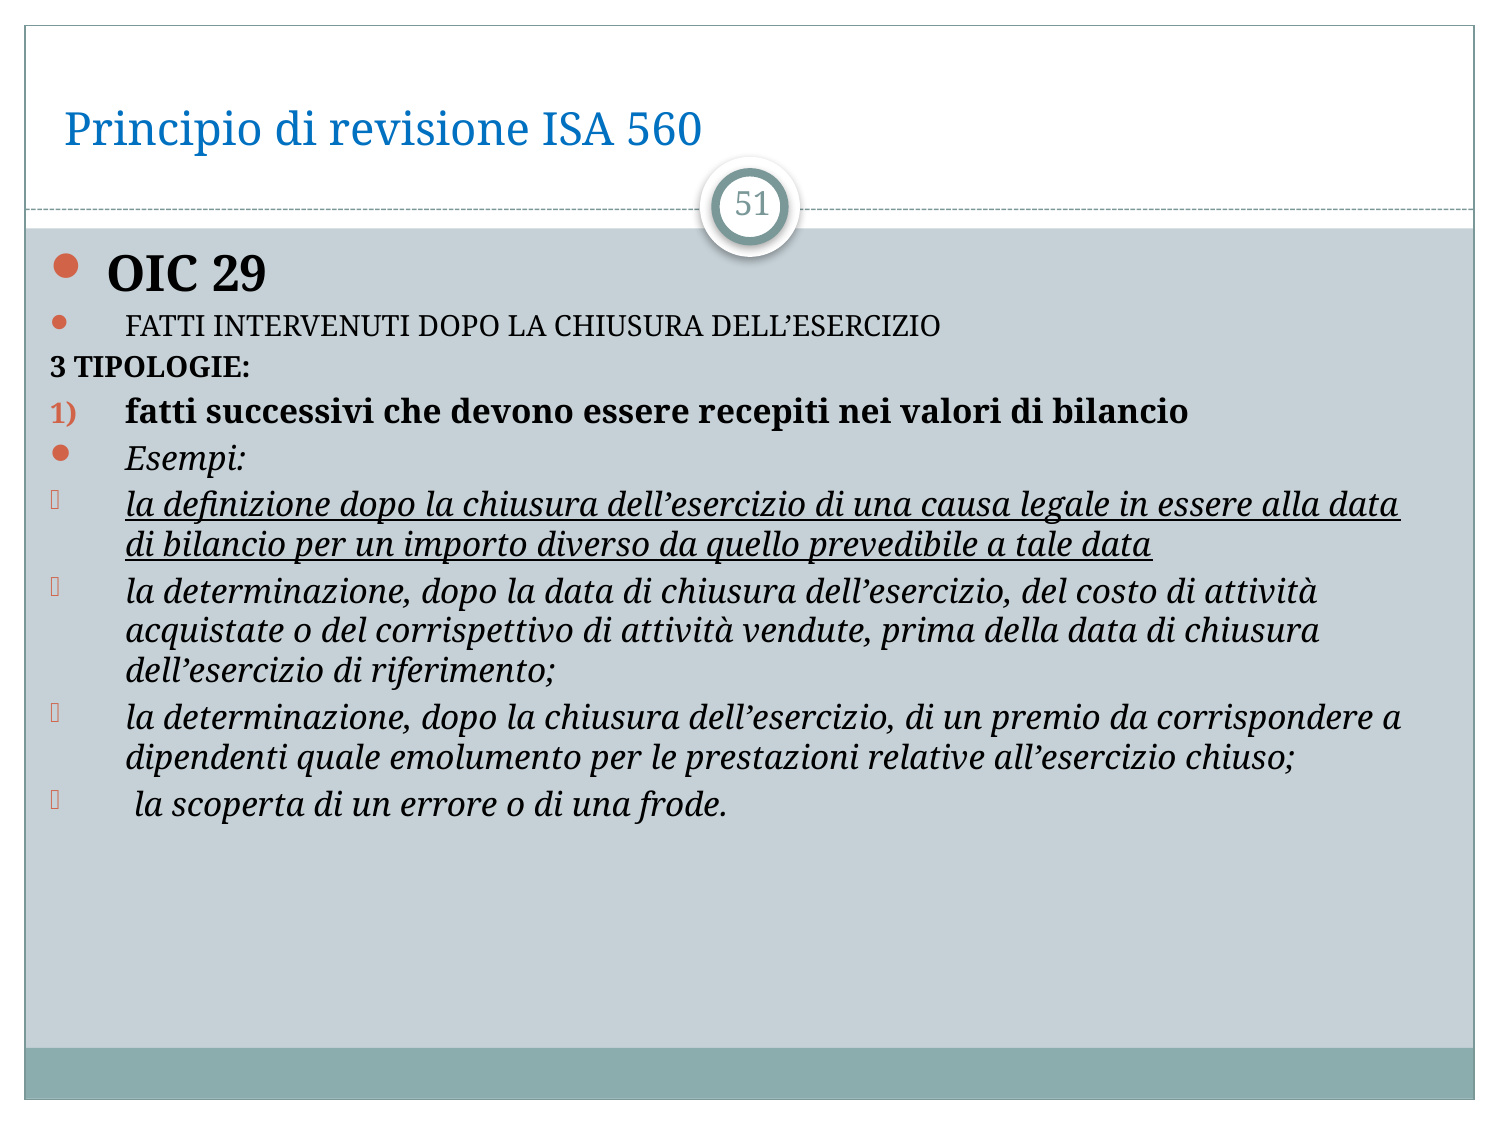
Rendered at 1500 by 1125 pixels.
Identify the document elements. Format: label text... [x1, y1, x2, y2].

list OIC 29 FATTI INTERVENUTI DOPO LA CHIUSURA DELL’ESERCIZIO 3 TIPOLOGIE: fatti successivi che devono essere recepiti nei valori di bilancio Esempi: la definizione dopo la chiusura dell’esercizio di una causa legale in essere alla data di bilancio per un importo diverso da quello prevedibile a tale data la determinazione, dopo la data di chiusura dell’esercizio, del costo di attività acquistate o del corrispettivo di attività vendute, prima della data di chiusura dell’esercizio di riferimento; la determinazione, dopo la chiusura dell’esercizio, di un premio da corrispondere a dipendenti quale emolumento per le prestazioni relative all’esercizio chiuso; la scoperta di un errore o di una frode. [35, 234, 1431, 985]
title Principio di revisione ISA 560 [49, 37, 1450, 162]
slide_number 51 [715, 168, 791, 241]
